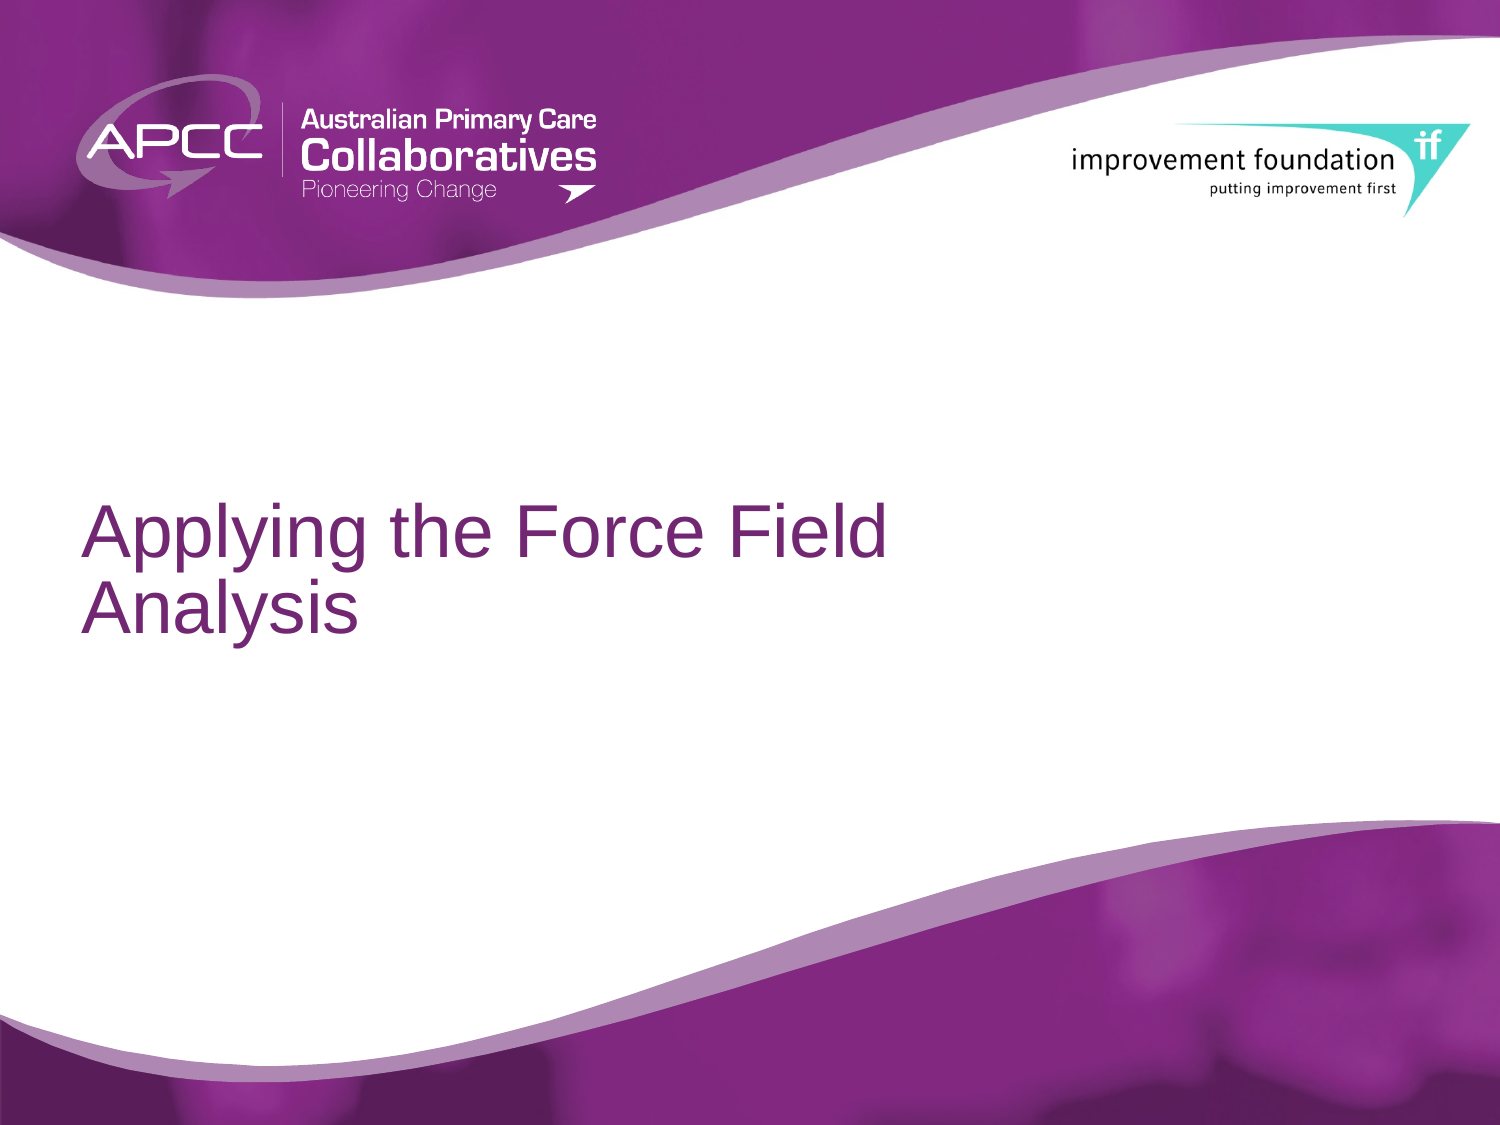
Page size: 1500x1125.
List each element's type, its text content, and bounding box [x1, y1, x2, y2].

title Applying the Force Field Analysis [80, 386, 1040, 760]
picture [0, 824, 1500, 1125]
picture [0, 0, 1500, 346]
